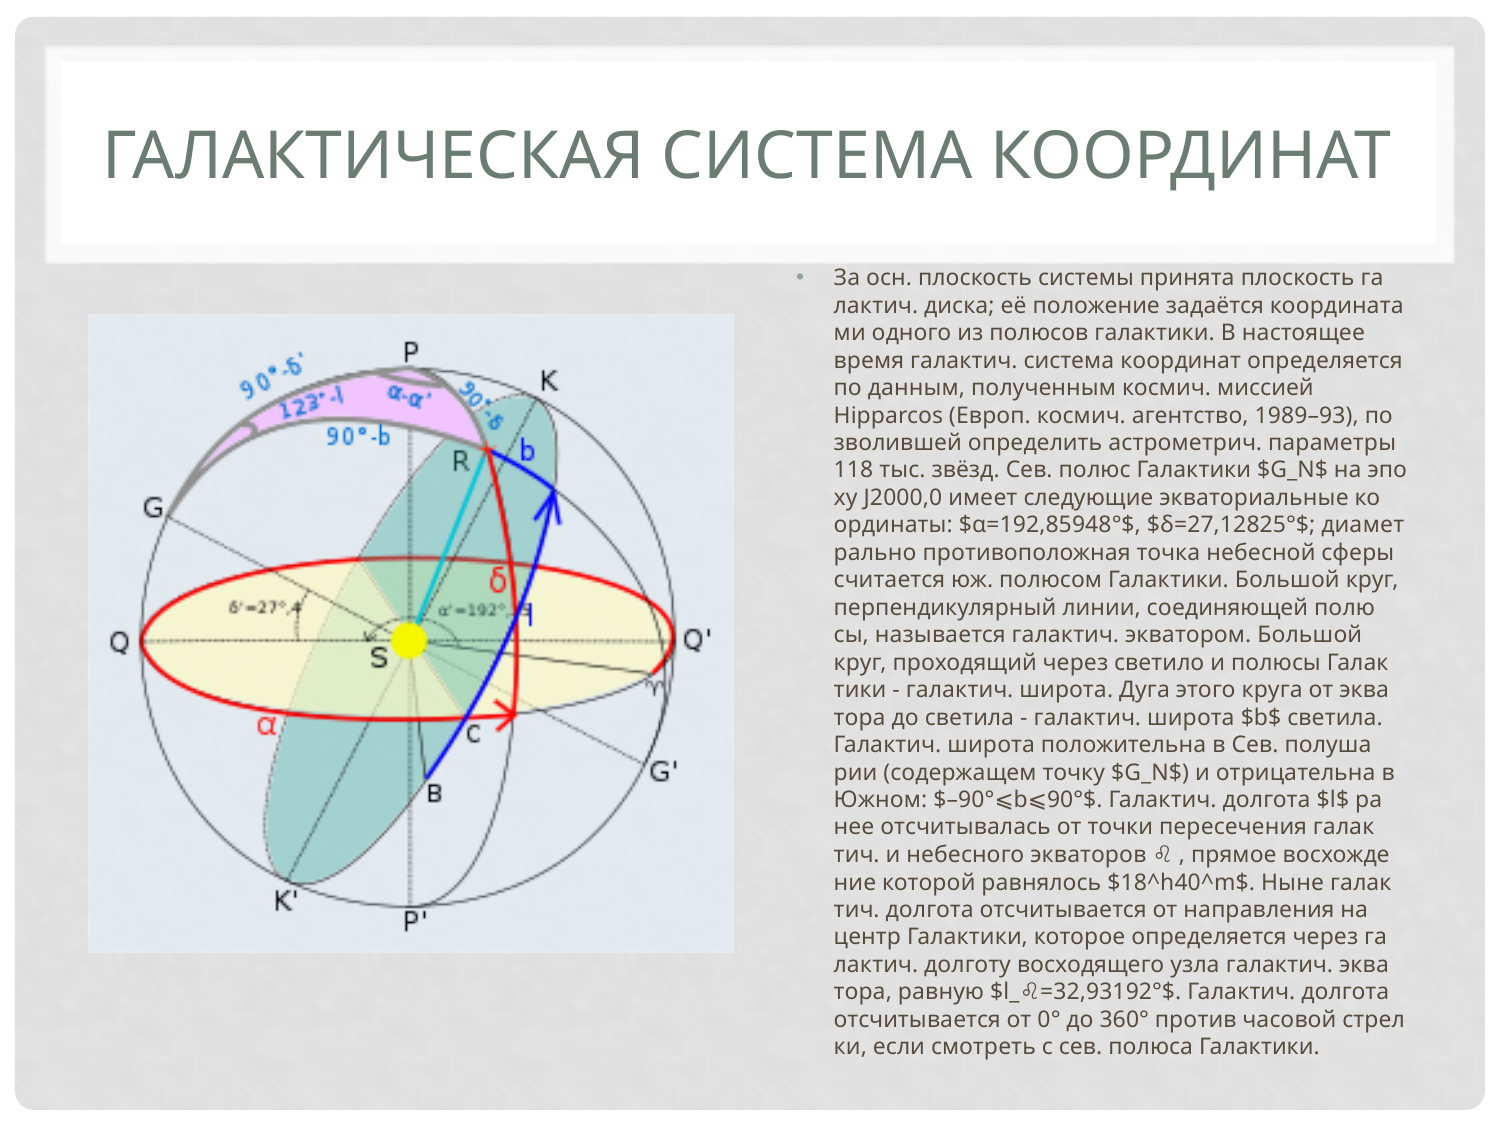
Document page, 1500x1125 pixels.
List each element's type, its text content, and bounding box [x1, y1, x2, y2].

title Галактическая система координат [69, 66, 1425, 238]
list За осн. плос­кость сис­те­мы при­ня­та плос­кость га­лак­тич. дис­ка; её по­ло­же­ние за­да­ёт­ся ко­ор­ди­на­та­ми од­но­го из по­лю­сов га­лак­ти­ки. В на­стоя­щее вре­мя га­лак­тич. сис­те­ма ко­ор­ди­нат оп­ре­де­ля­ет­ся по дан­ным, по­лу­чен­ным кос­мич. мис­си­ей Hipparcos (Ев­роп. кос­мич. агент­ст­во, 1989–93), по­зво­лив­шей оп­ре­де­лить ас­т­ро­мет­рич. па­ра­мет­ры 118 тыс. звёзд. Сев. по­люс Га­лак­ти­ки $G_N$ на эпо­ху J2000,0 име­ет сле­дую­щие эк­ва­то­ри­аль­ные ко­орди­на­ты: $α=192,85948°$, $δ=27,12825°$; диа­мет­раль­но про­ти­во­по­лож­ная точ­ка не­бес­ной сфе­ры счи­та­ет­ся юж. по­лю­сом Га­лак­ти­ки. Боль­шой круг, пер­пен­ди­ку­ляр­ный ли­нии, со­еди­няю­щей по­лю­сы, на­зы­ва­ет­ся га­лак­тич. эк­ва­то­ром. Боль­шой круг, про­хо­дя­щий че­рез све­ти­ло и по­лю­сы Га­лак­ти­ки - га­лак­тич. ши­ро­та. Ду­га это­го кру­га от эк­ва­то­ра до све­ти­ла - га­лак­тич. ши­ро­та $b$ све­ти­ла. Га­лак­тич. ши­ро­та по­ло­жи­тель­на в Сев. по­лу­ша­рии (со­дер­жа­щем точ­ку $G_N$) и от­ри­ца­тель­на в Юж­ном: $–90°⩽b⩽90°$. Га­лак­тич. дол­го­та $l$ ра­нее от­счи­ты­ва­лась от точ­ки пе­ре­се­че­ния га­лак­тич. и не­бес­но­го эк­ва­то­ров ♌ , пря­мое вос­хо­ж­де­ние ко­то­рой рав­ня­лось $18^h40^m$. Ны­не га­лак­тич. дол­го­та от­счи­ты­ва­ет­ся от на­прав­ле­ния на центр Га­лак­ти­ки, ко­то­рое оп­ре­де­ля­ет­ся че­рез га­лак­тич. дол­го­ту вос­хо­дя­ще­го уз­ла га­лак­тич. эк­ва­то­ра, рав­ную $l_♌=32,93192°$. Га­лак­тич. дол­го­та от­счи­ты­ва­ет­ся от 0° до 360° про­тив ча­со­вой стрел­ки, ес­ли смот­реть с сев. по­лю­са Га­лак­ти­ки. [762, 255, 1425, 1005]
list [88, 314, 735, 953]
